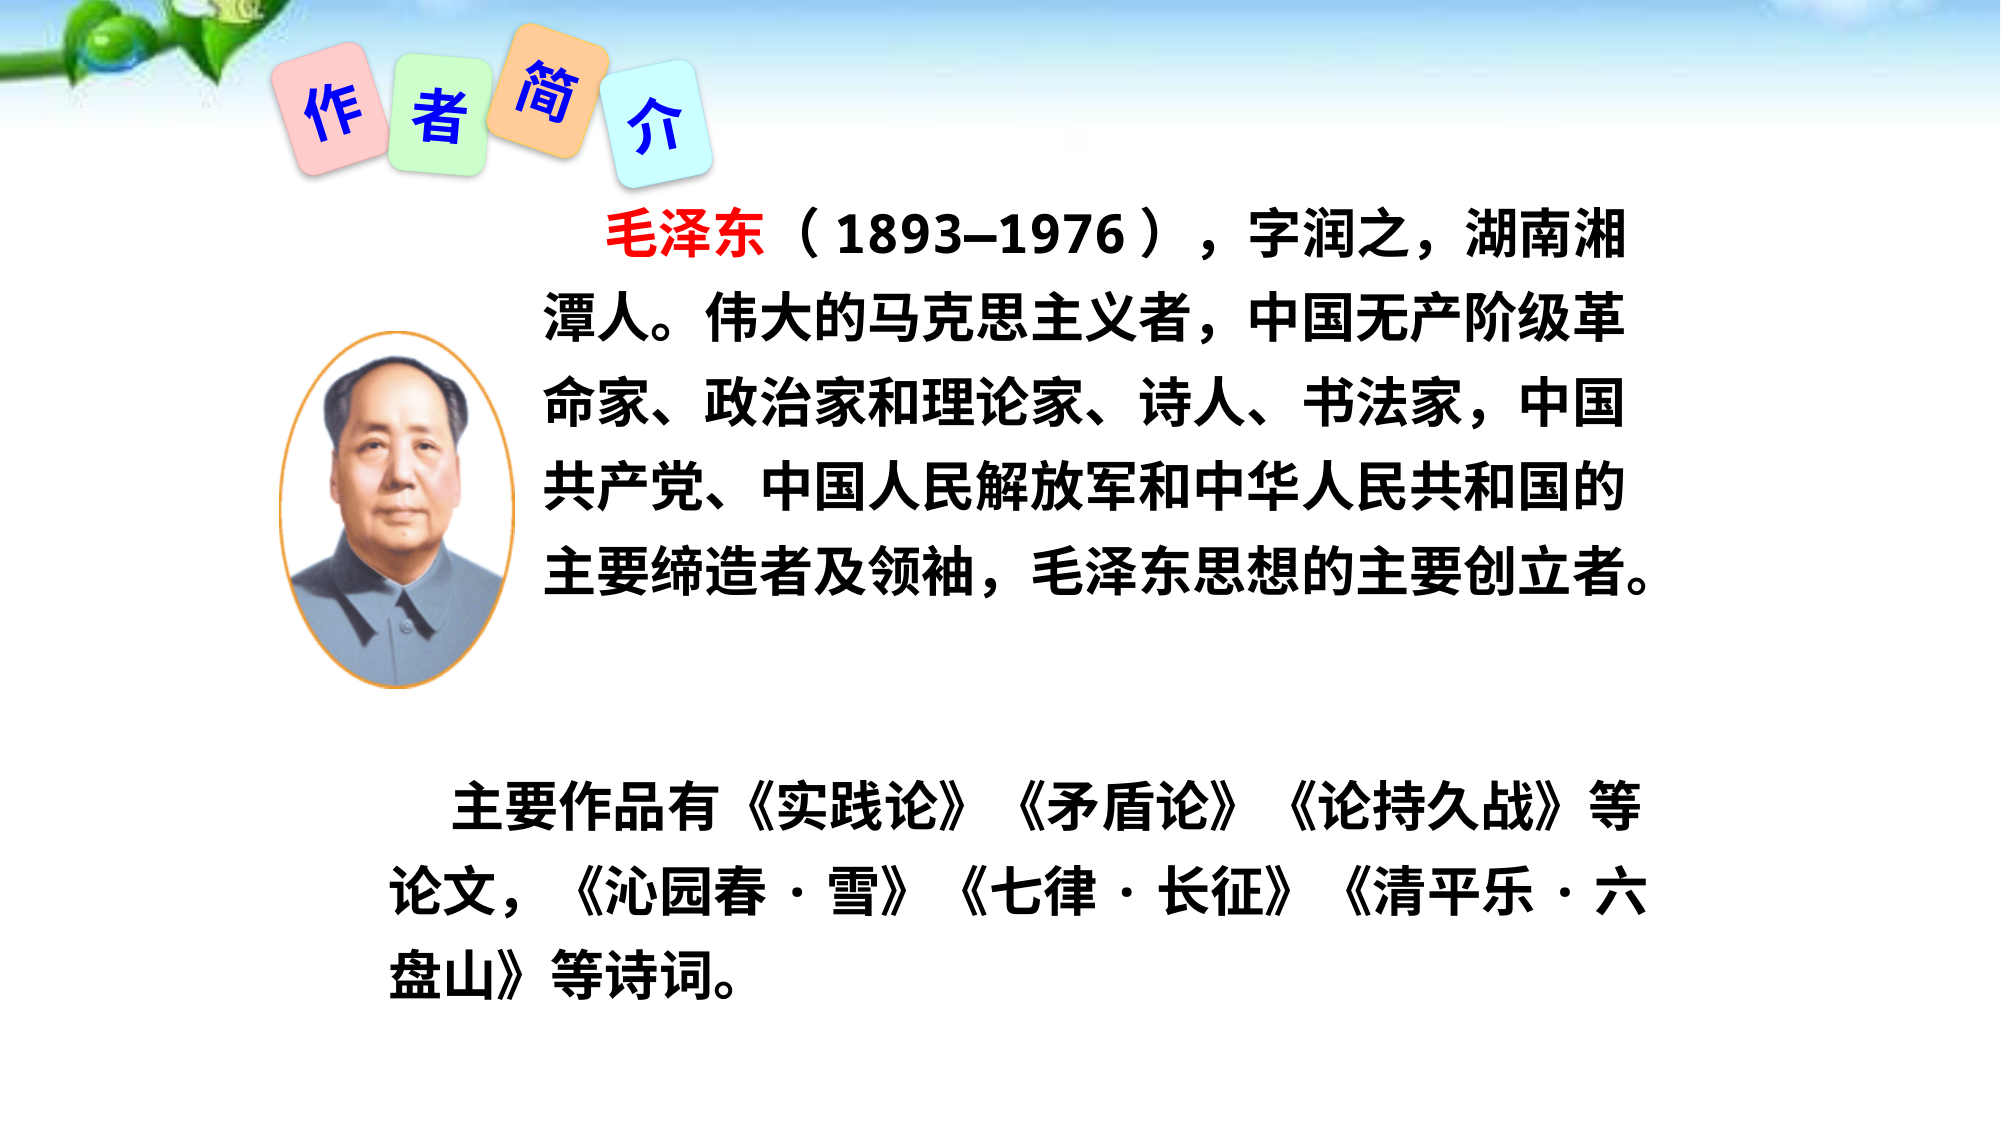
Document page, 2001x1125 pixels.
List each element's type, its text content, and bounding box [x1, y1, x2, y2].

text_box 主要作品有《实践论》《矛盾论》《论持久战》等论文，《沁园春·雪》《七律·长征》《清平乐·六盘山》等诗词。 [373, 745, 1712, 1014]
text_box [282, 31, 705, 183]
picture [0, 0, 2001, 1125]
text_box 毛泽东（1893—1976），字润之，湖南湘潭人。伟大的马克思主义者，中国无产阶级革命家、政治家和理论家、诗人、书法家，中国共产党、中国人民解放军和中华人民共和国的主要缔造者及领袖，毛泽东思想的主要创立者。 [527, 172, 1680, 610]
